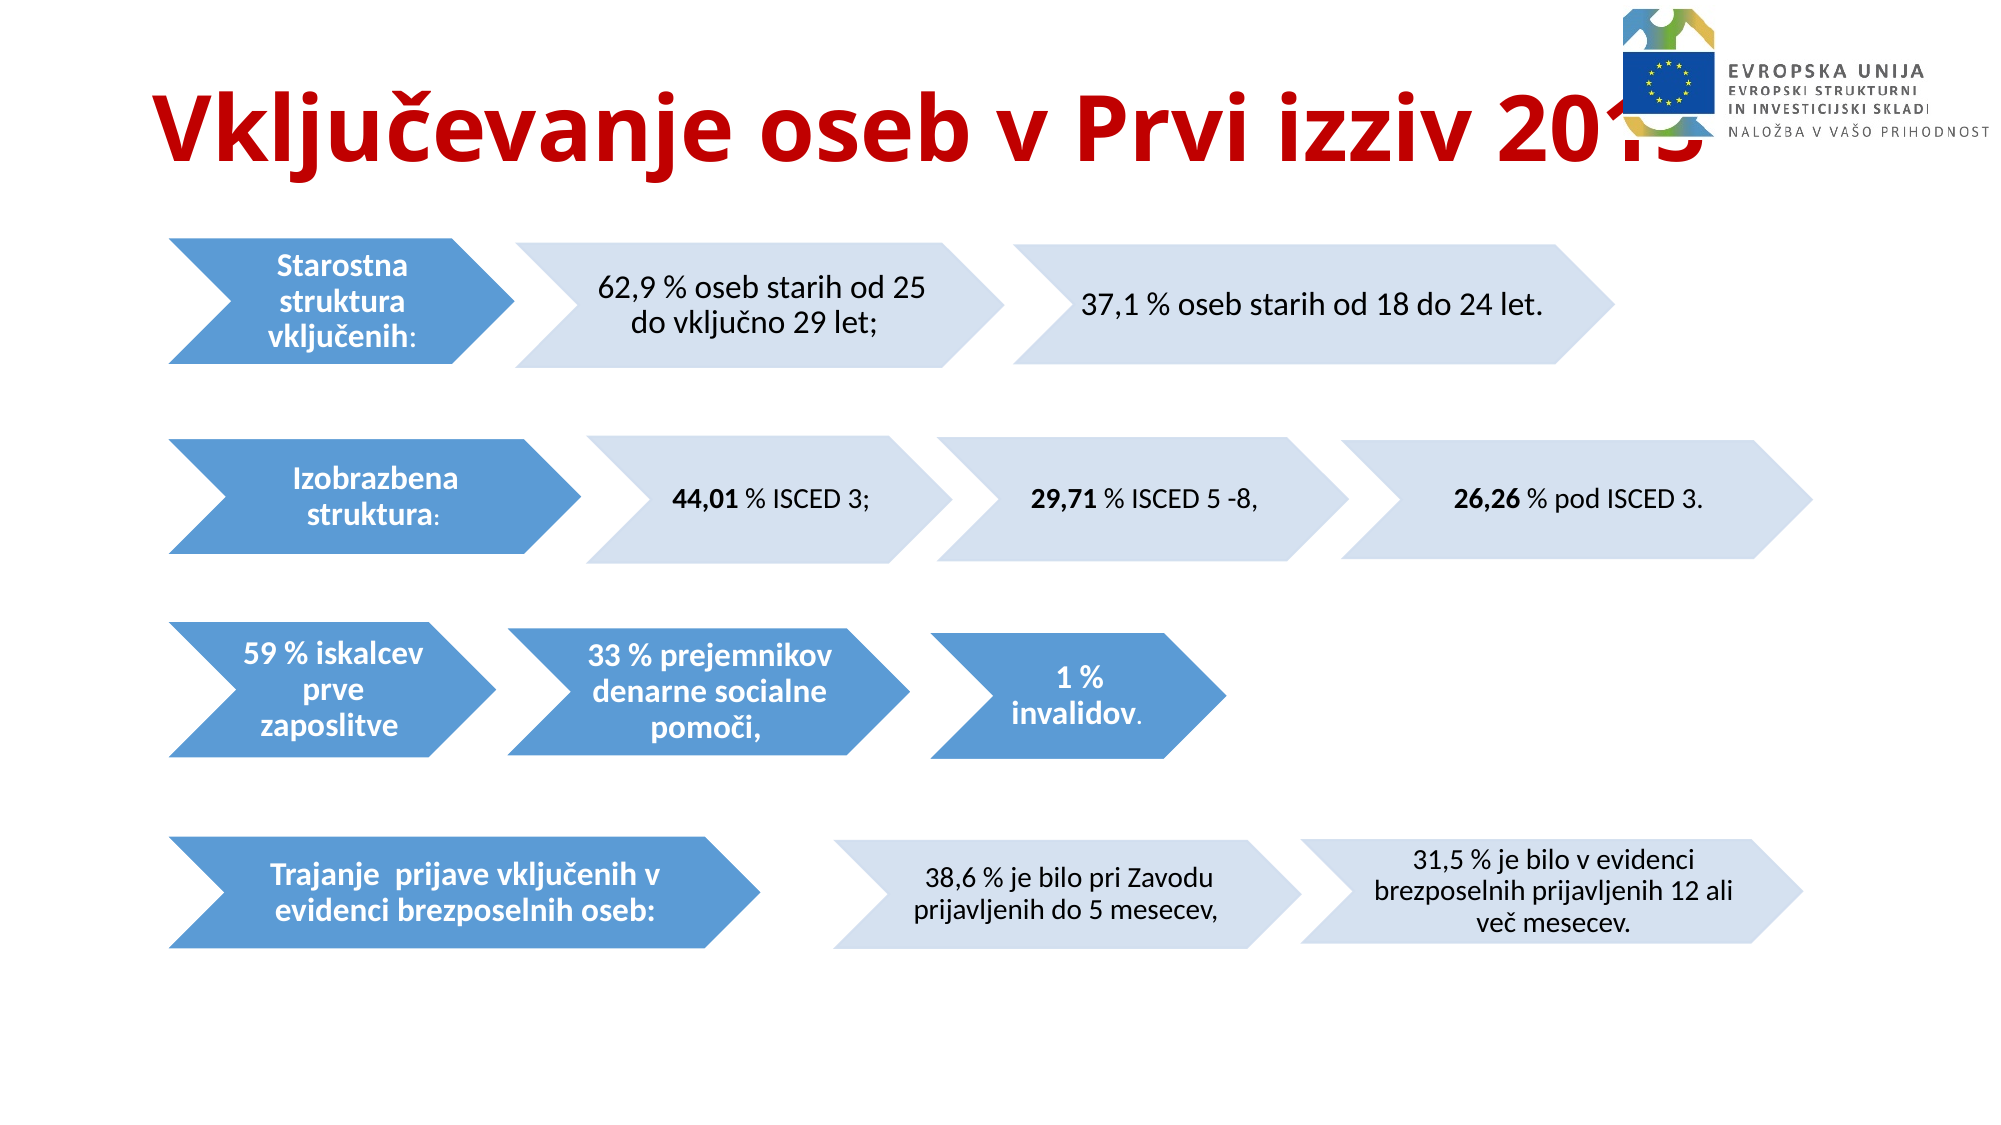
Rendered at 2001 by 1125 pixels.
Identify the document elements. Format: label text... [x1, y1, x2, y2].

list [165, 231, 1863, 1035]
title Vključevanje oseb v Prvi izziv 2015 [137, 59, 1863, 204]
picture [1623, 5, 1989, 140]
